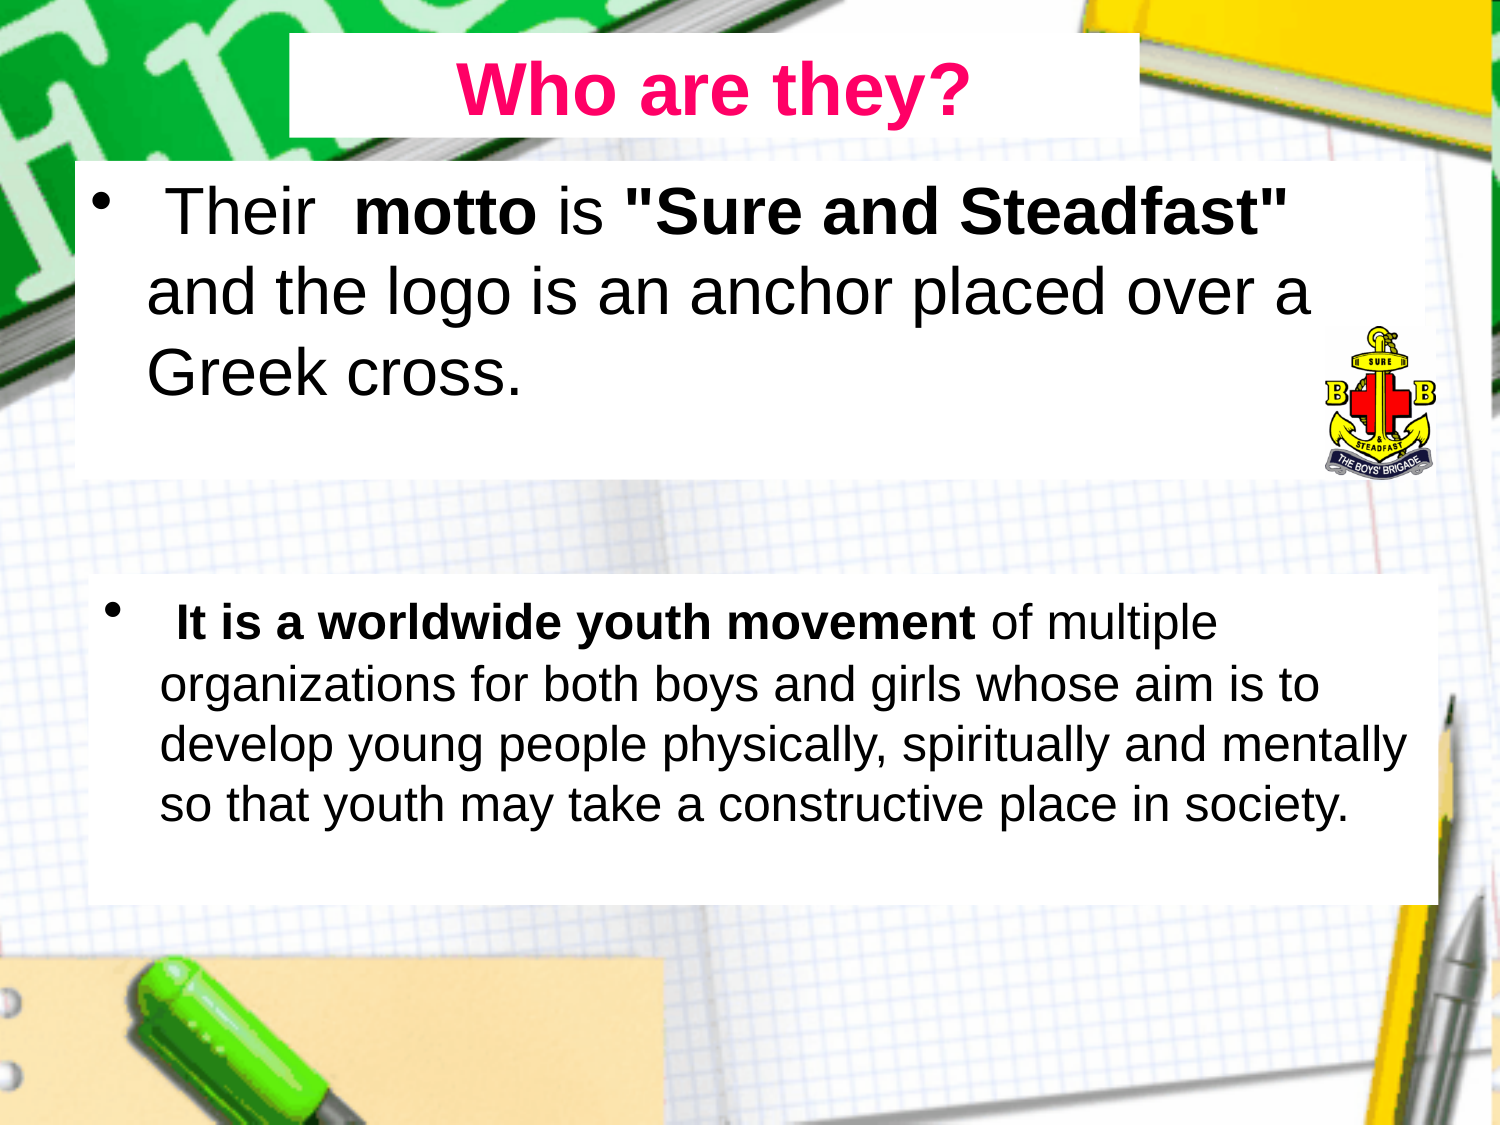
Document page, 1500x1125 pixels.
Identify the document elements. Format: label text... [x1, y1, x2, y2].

text_box Who are they? [289, 33, 1140, 138]
list Their motto is "Sure and Steadfast" and the logo is an anchor placed over a Greek cross. [74, 160, 1426, 480]
picture [0, 0, 1500, 1125]
text_box It is a worldwide youth movement of multiple organizations for both boys and girls whose aim is to develop young people physically, spiritually and mentally so that youth may take a constructive place in society. [88, 574, 1439, 905]
